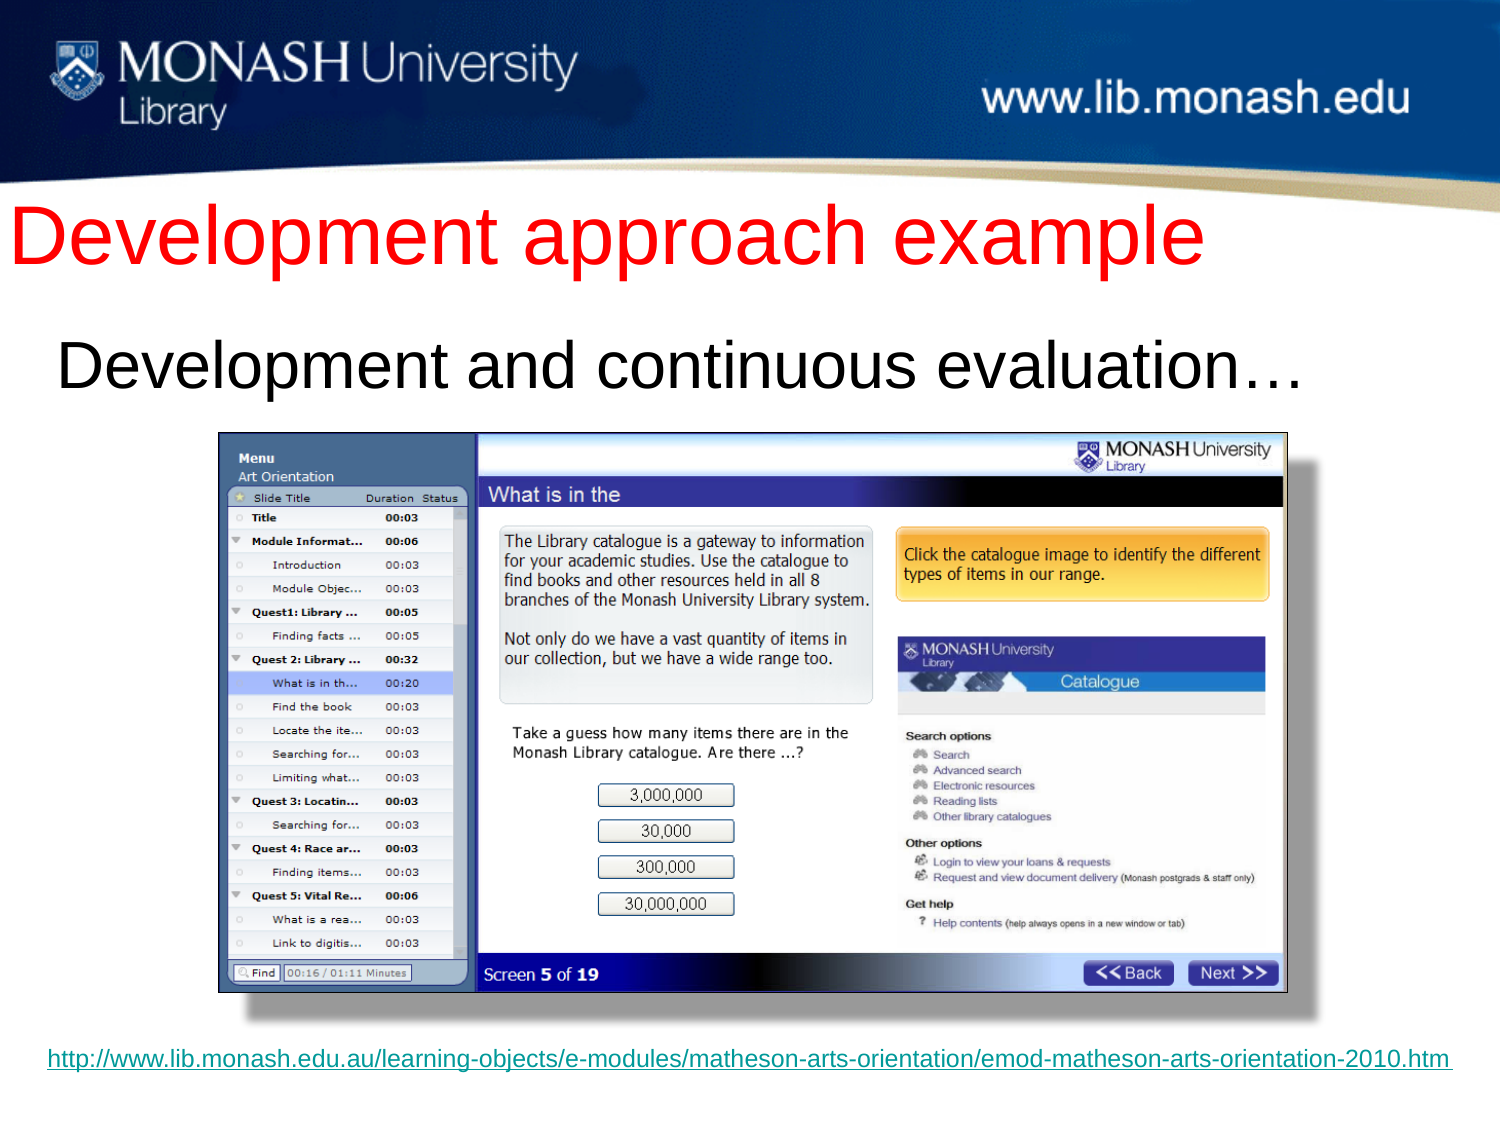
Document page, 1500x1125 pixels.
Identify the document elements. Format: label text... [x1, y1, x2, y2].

title Development approach example [0, 136, 1345, 325]
text_box http://www.lib.monash.edu.au/learning-objects/e-modules/matheson-arts-orientation/emod-matheson-arts-orientation-2010.htm [32, 1035, 1469, 1080]
picture [0, 0, 1500, 1125]
list Development and continuous evaluation… [41, 314, 1385, 933]
